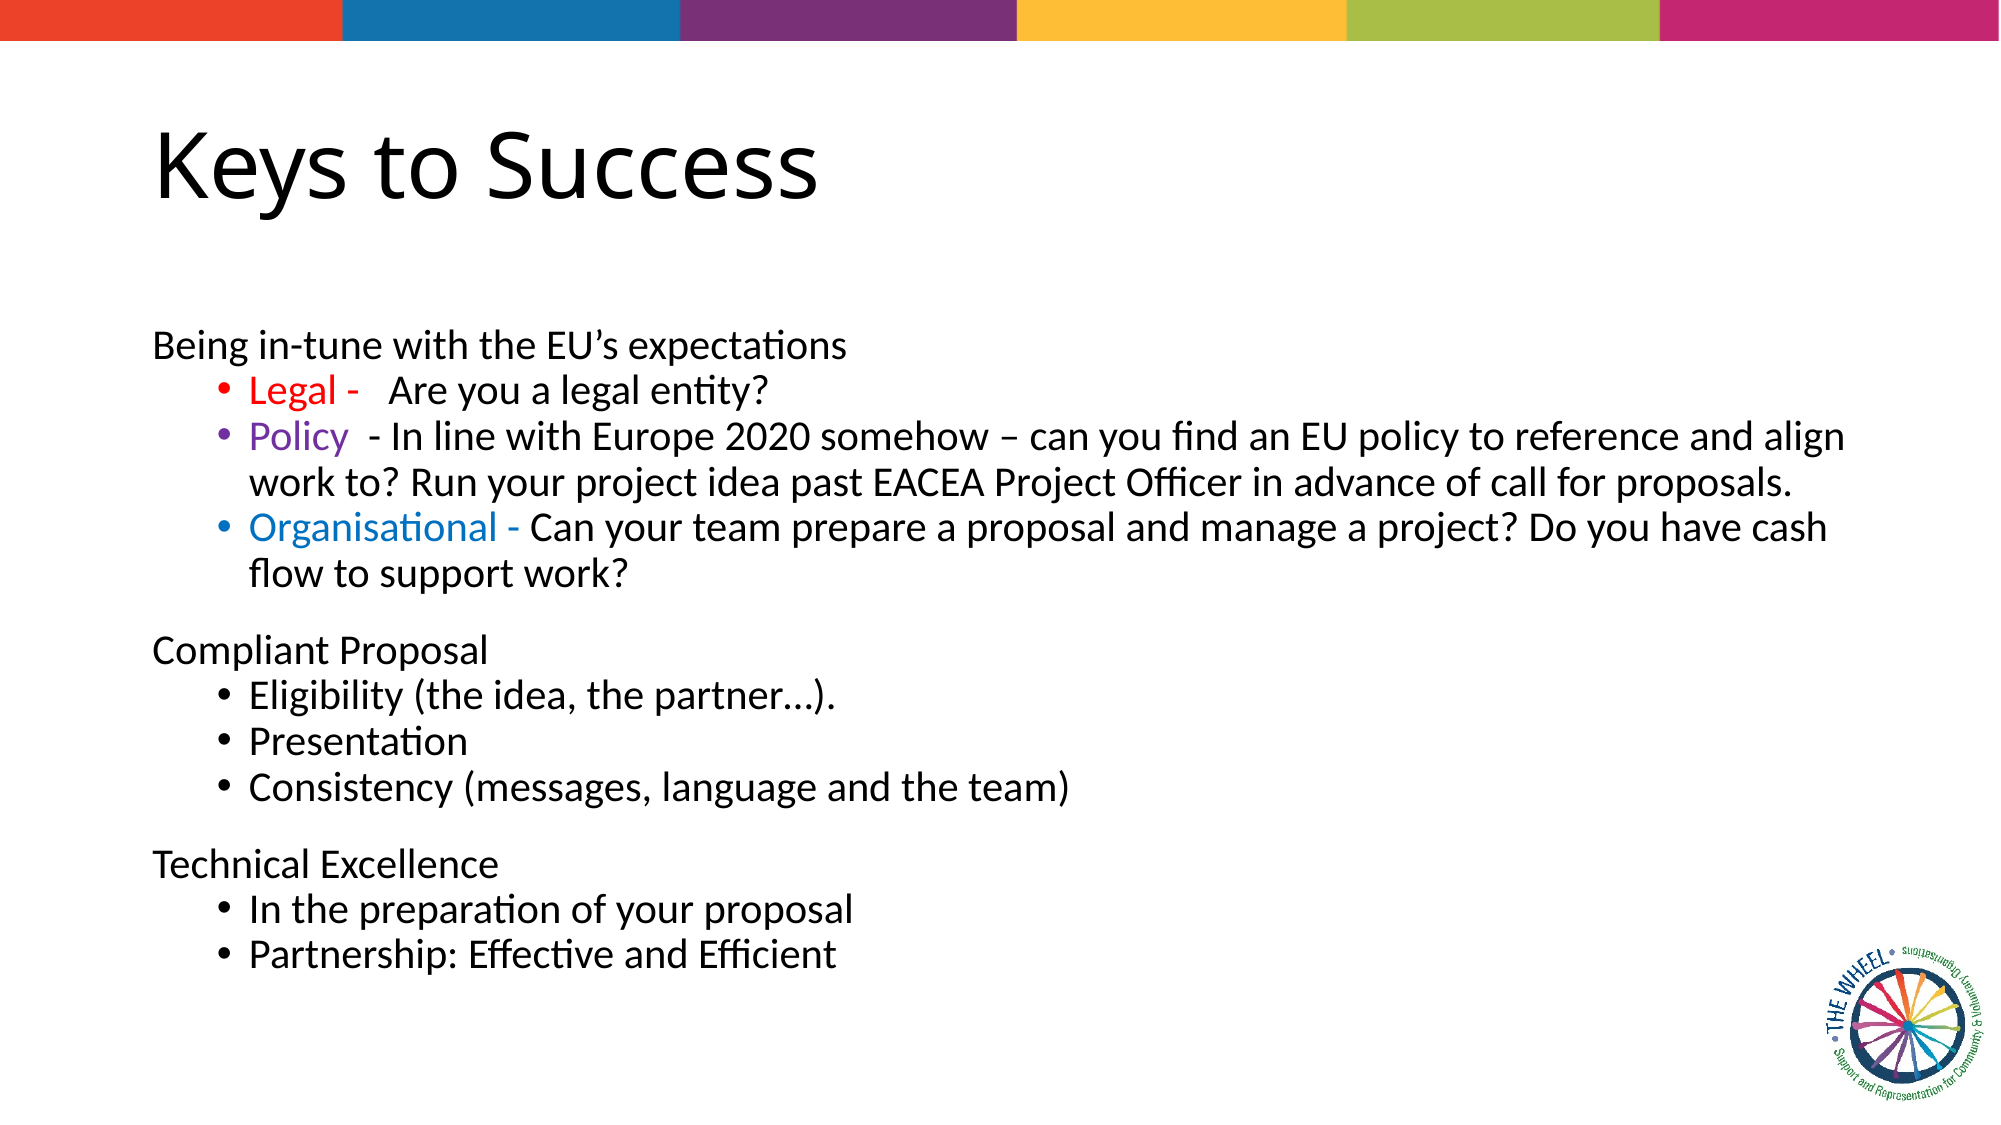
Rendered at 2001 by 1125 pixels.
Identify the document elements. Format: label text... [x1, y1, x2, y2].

title Keys to Success [137, 59, 1863, 278]
picture [0, 0, 2000, 41]
picture [1825, 944, 1984, 1103]
list Being in-tune with the EU’s expectations Legal - Are you a legal entity? Policy - In line with Europe 2020 somehow – can you find an EU policy to reference and align work to? Run your project idea past EACEA Project Officer in advance of call for proposals. Organisational - Can your team prepare a proposal and manage a project? Do you have cash flow to support work? Compliant Proposal Eligibility (the idea, the partner…). Presentation Consistency (messages, language and the team) Technical Excellence In the preparation of your proposal Partnership: Effective and Efficient [137, 299, 1863, 1014]
